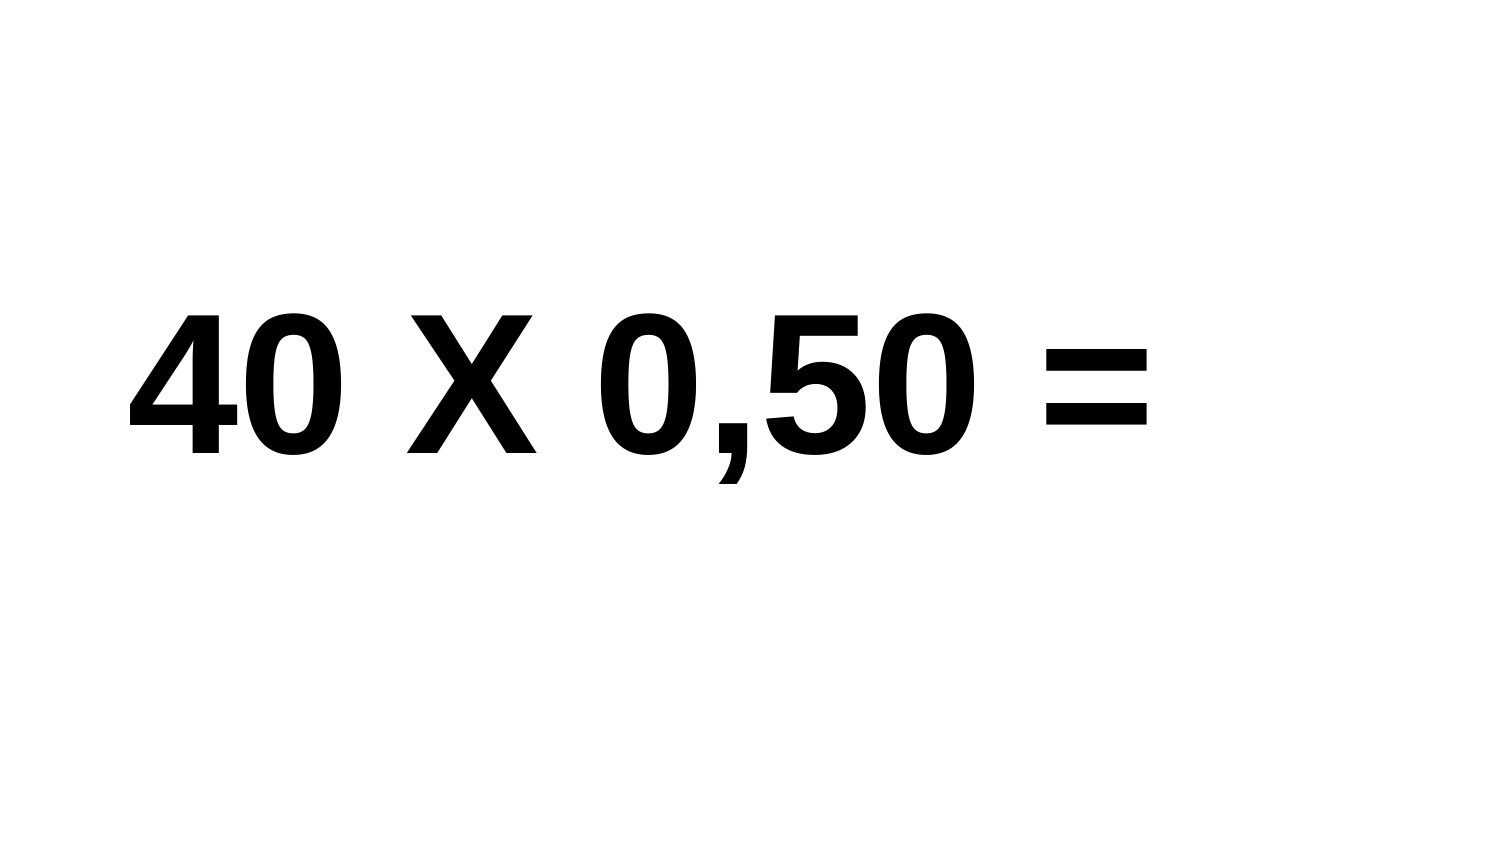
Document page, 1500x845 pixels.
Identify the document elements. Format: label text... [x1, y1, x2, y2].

text_box 40 X 0,50 = [112, 318, 1388, 509]
